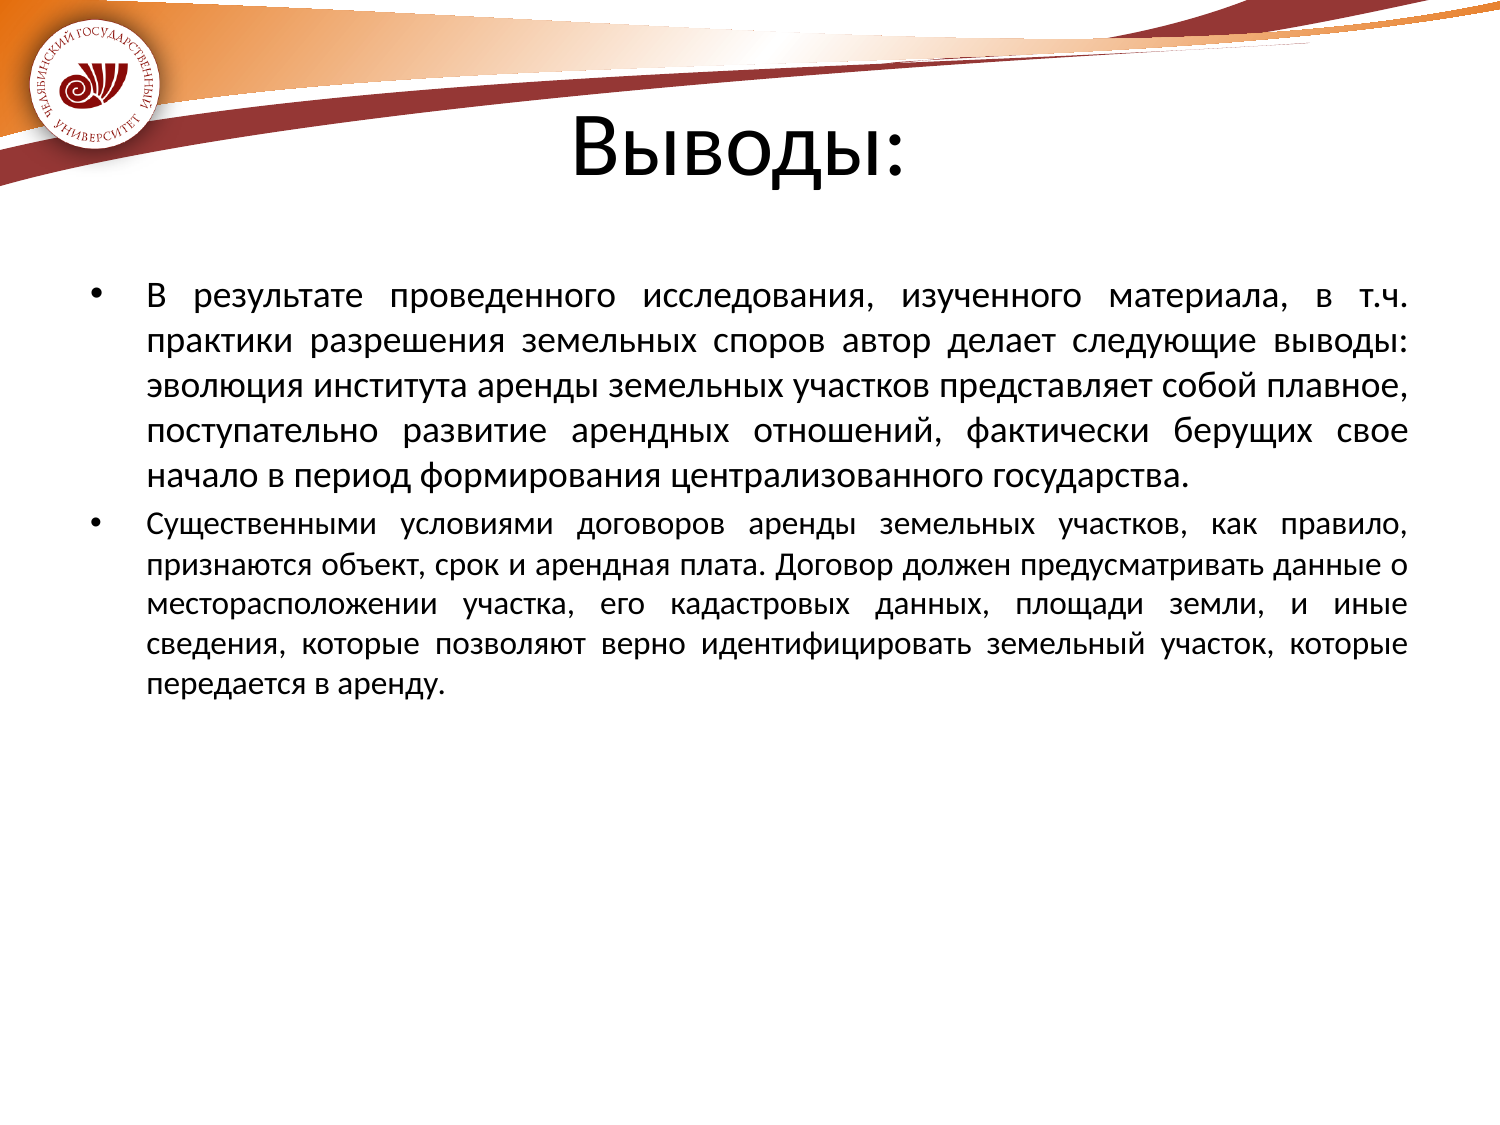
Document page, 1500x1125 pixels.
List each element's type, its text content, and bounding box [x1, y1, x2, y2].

picture [29, 19, 160, 149]
list В результате проведенного исследования, изученного материала, в т.ч. практики разрешения земельных споров автор делает следующие выводы: эволюция института аренды земельных участков представляет собой плавное, поступательно развитие арендных отношений, фактически берущих свое начало в период формирования централизованного государства. Существенными условиями договоров аренды земельных участков, как правило, признаются объект, срок и арендная плата. Договор должен предусматривать данные о месторасположении участка, его кадастровых данных, площади земли, и иные сведения, которые позволяют верно идентифицировать земельный участок, которые передается в аренду. [75, 262, 1425, 1005]
title Выводы: [75, 45, 1425, 233]
